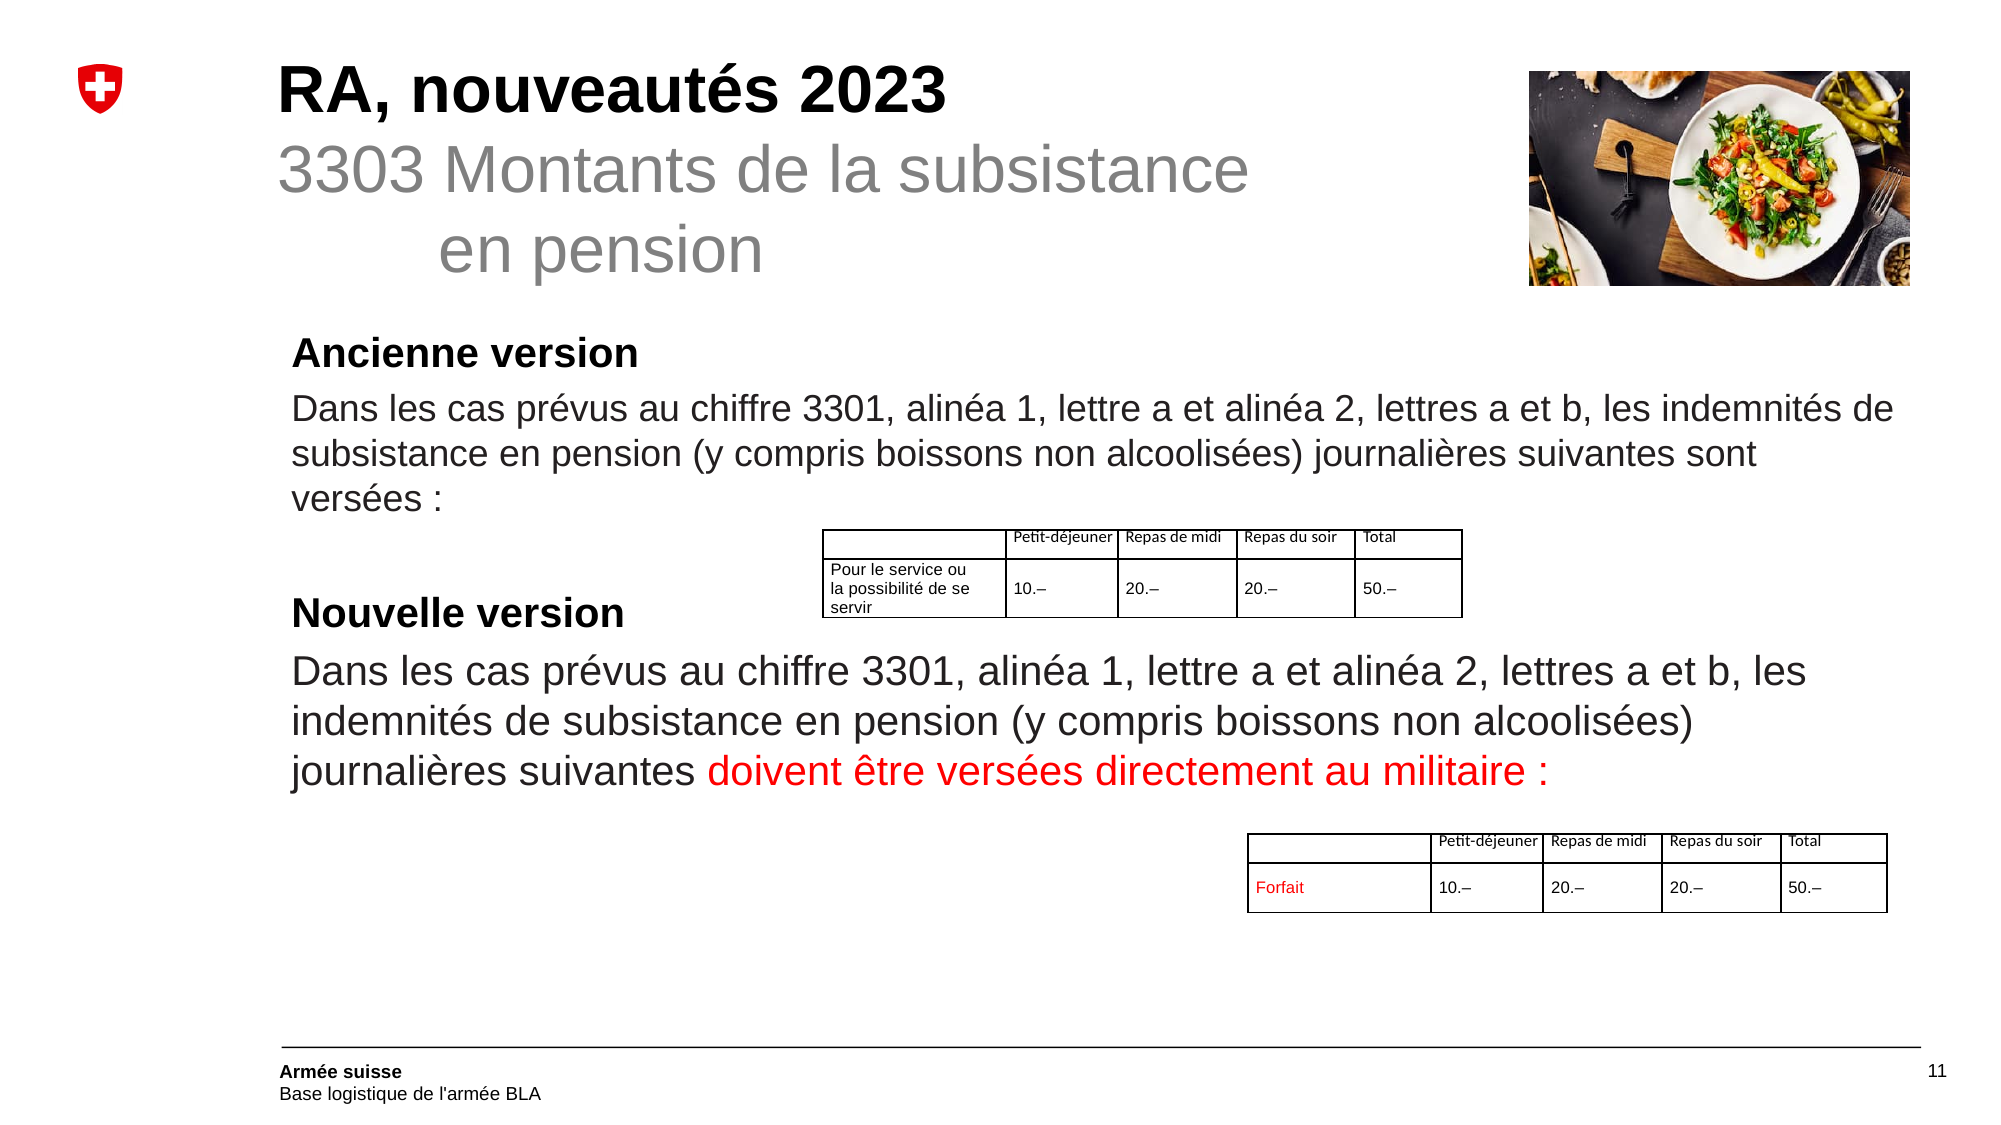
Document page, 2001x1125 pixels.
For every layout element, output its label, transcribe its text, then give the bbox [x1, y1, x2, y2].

table_header Petit-déjeuner [1432, 835, 1542, 862]
table_cell 50.– [1782, 864, 1886, 912]
list Ancienne version Dans les cas prévus au chiffre 3301, alinéa 1, lettre a et alinéa 2, lettres a et b, les indemnités de subsistance en pension (y compris boissons non alcoolisées) journalières suivantes sont versées : Nouvelle version Dans les cas prévus au chiffre 3301, alinéa 1, lettre a et alinéa 2, lettres a et b, les indemnités de subsistance en pension (y compris boissons non alcoolisées) journalières suivantes doivent être versées directement au militaire : [290, 326, 1910, 983]
table_cell 10.– [1007, 560, 1117, 617]
title RA, nouveautés 2023 3303 Montants de la subsistance en pension [277, 45, 1910, 286]
picture [1529, 71, 1910, 286]
table_header Petit-déjeuner [1007, 531, 1117, 558]
table_cell 50.– [1356, 560, 1461, 617]
table_header Repas de midi [1544, 835, 1661, 862]
table_cell 10.– [1432, 864, 1542, 912]
picture [78, 64, 123, 115]
table_header Total [1356, 531, 1461, 558]
table_cell 20.– [1663, 864, 1780, 912]
table_header Total [1782, 835, 1886, 862]
table_header [1249, 835, 1430, 862]
table_header Repas du soir [1663, 835, 1780, 862]
table_cell 20.– [1544, 864, 1661, 912]
table_header [824, 531, 1005, 558]
table_cell Pour le service ou la possibilité de se servir [824, 560, 1005, 617]
table_header Repas de midi [1119, 531, 1236, 558]
table_cell 20.– [1238, 560, 1354, 617]
table_cell 20.– [1119, 560, 1236, 617]
table_cell Forfait [1249, 864, 1430, 912]
table_header Repas du soir [1238, 531, 1354, 558]
